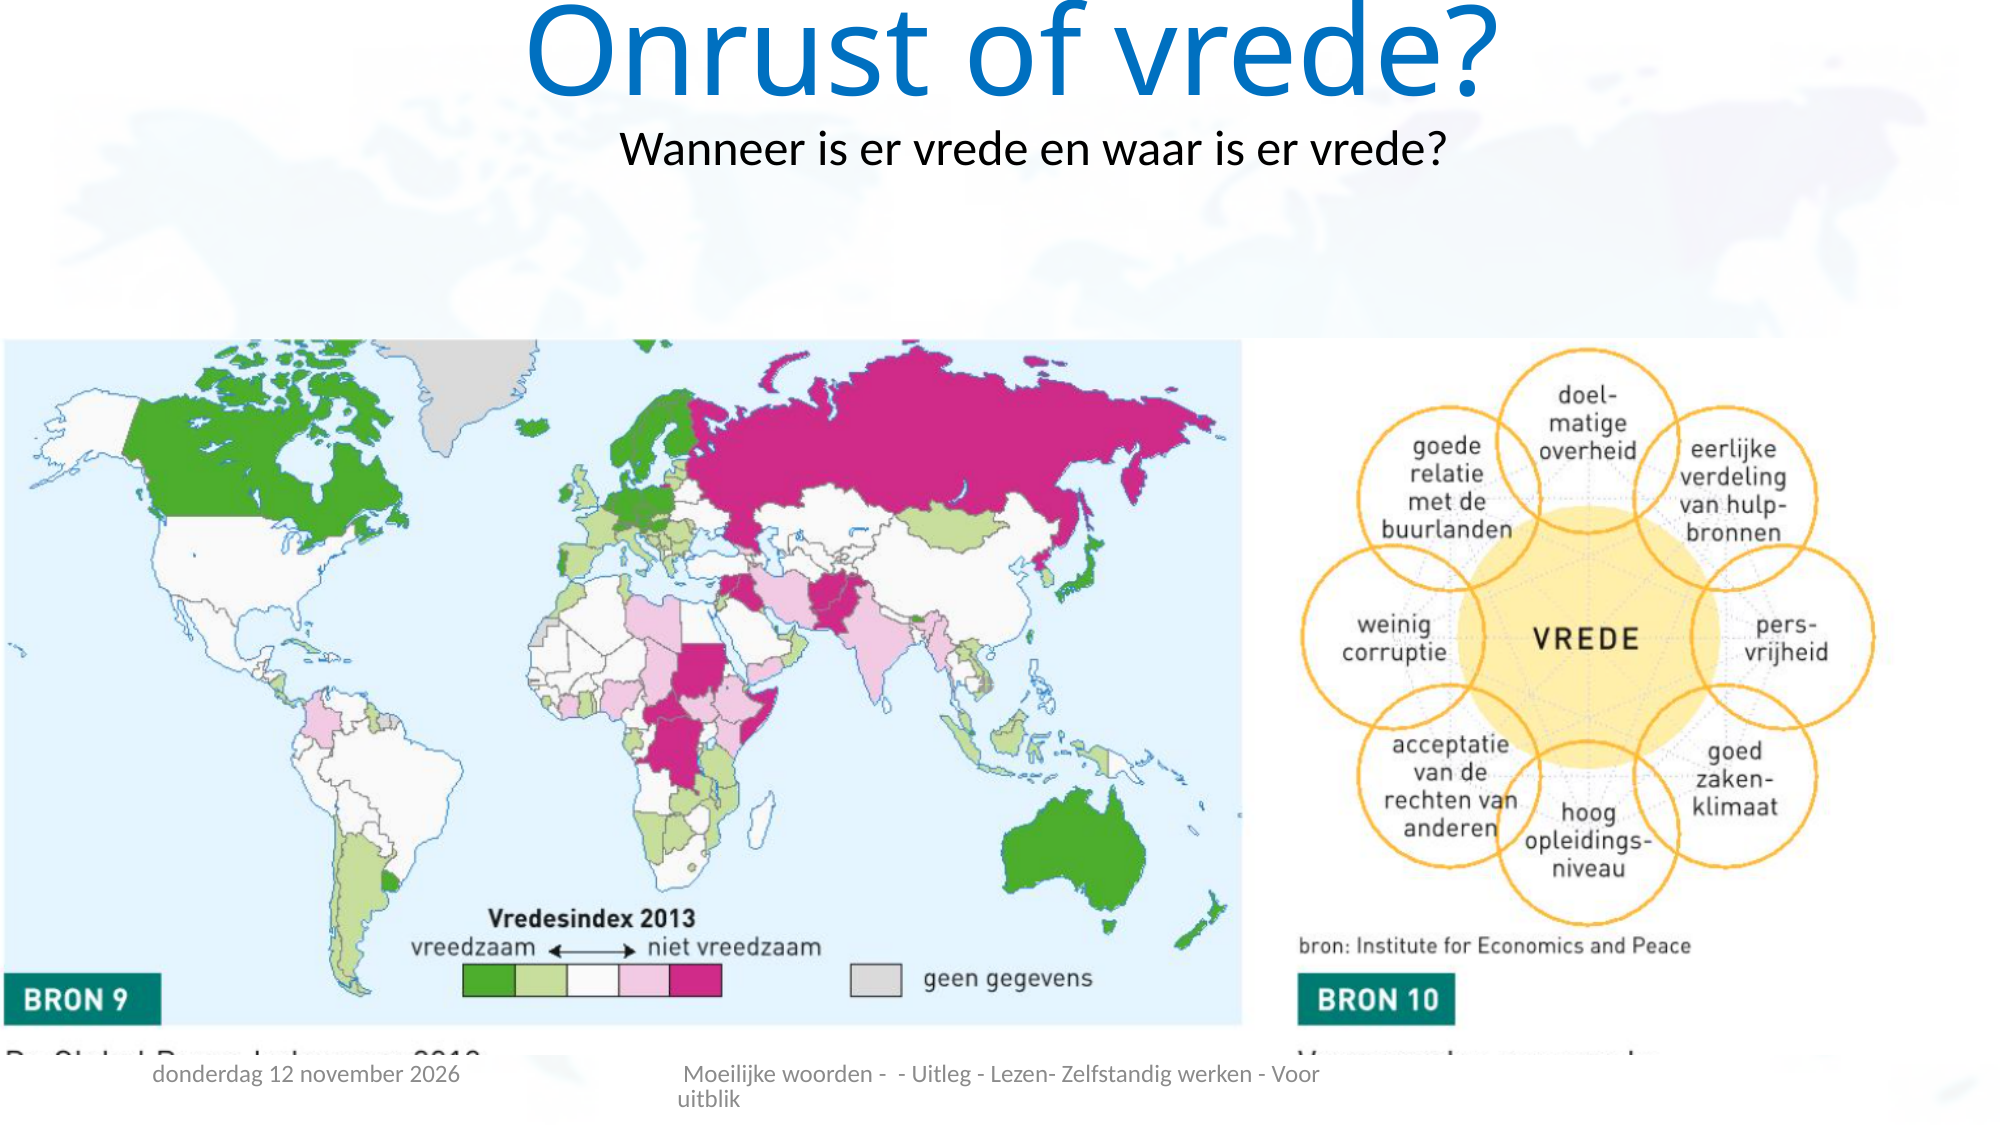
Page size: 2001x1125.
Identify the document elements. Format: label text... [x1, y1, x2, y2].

footer Moeilijke woorden - - Uitleg - Lezen- Zelfstandig werken - Vooruitblik [662, 1055, 1338, 1103]
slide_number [137, 1055, 588, 1103]
text_box Wanneer is er vrede en waar is er vrede? [604, 108, 1581, 184]
title Onrust of vrede? [261, 0, 1762, 130]
picture [0, 338, 2000, 1055]
